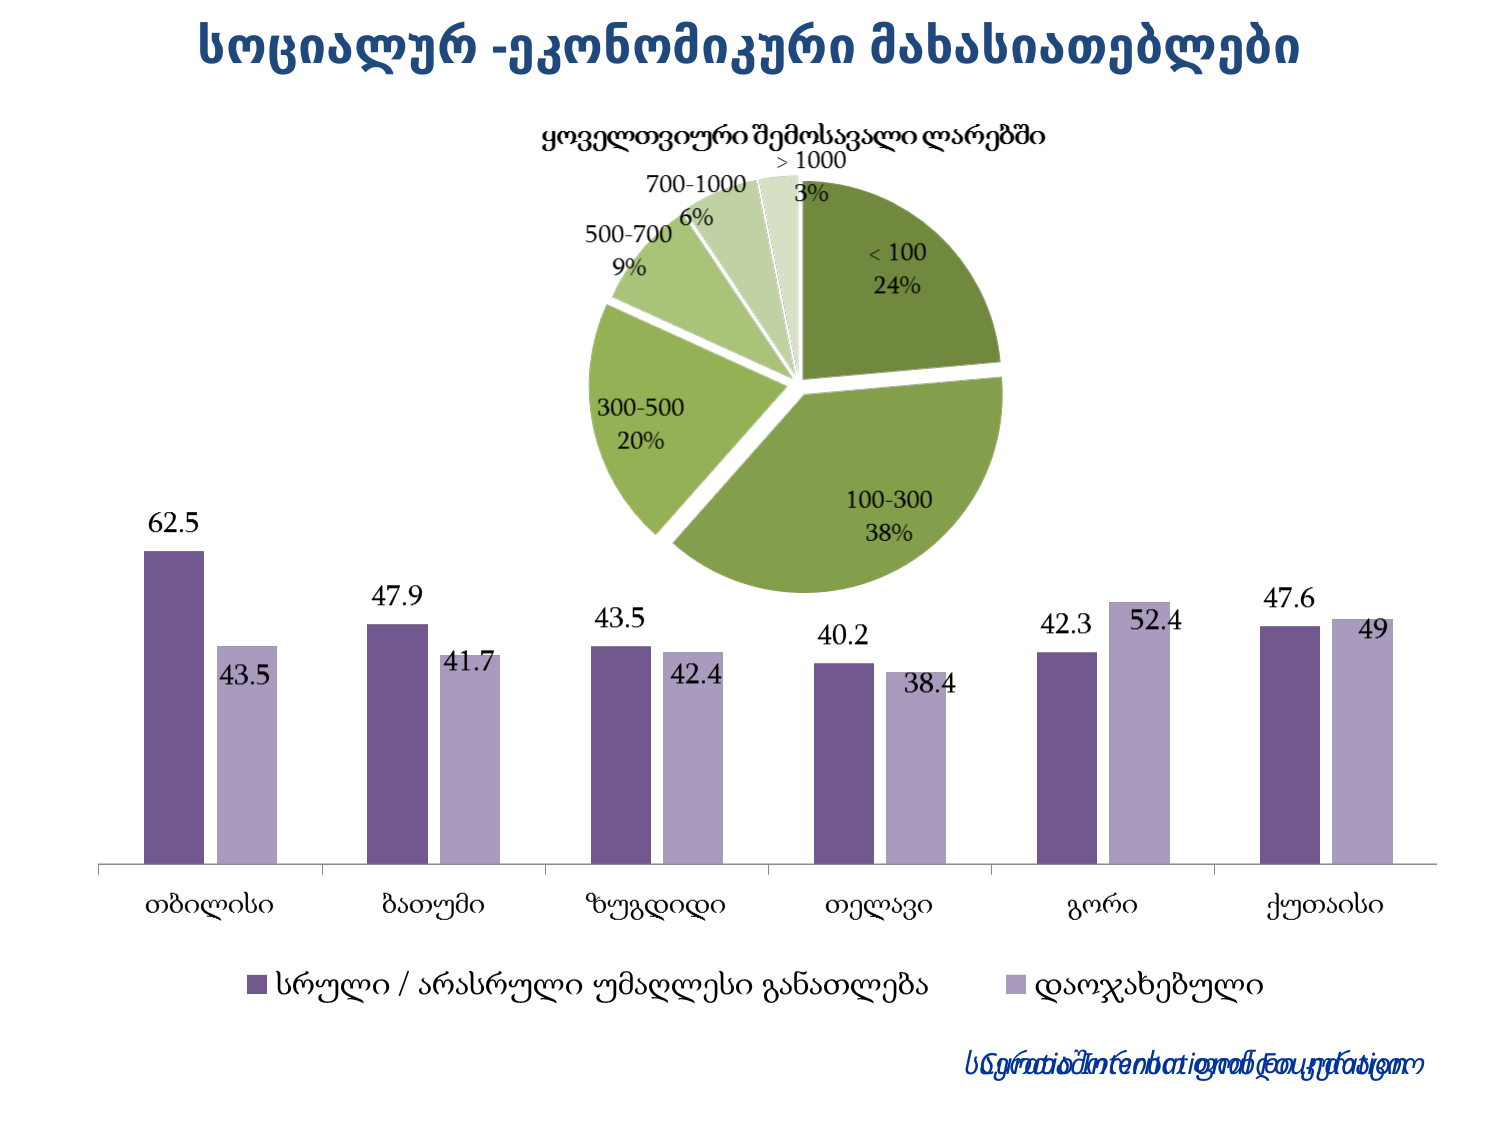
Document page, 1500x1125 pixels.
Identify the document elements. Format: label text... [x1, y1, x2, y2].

footer Curatio International Foundation [937, 1037, 1450, 1091]
picture [62, 99, 1438, 1026]
text_box სოციალურ -ეკონომიკური მახასიათებლები [74, 0, 1425, 88]
